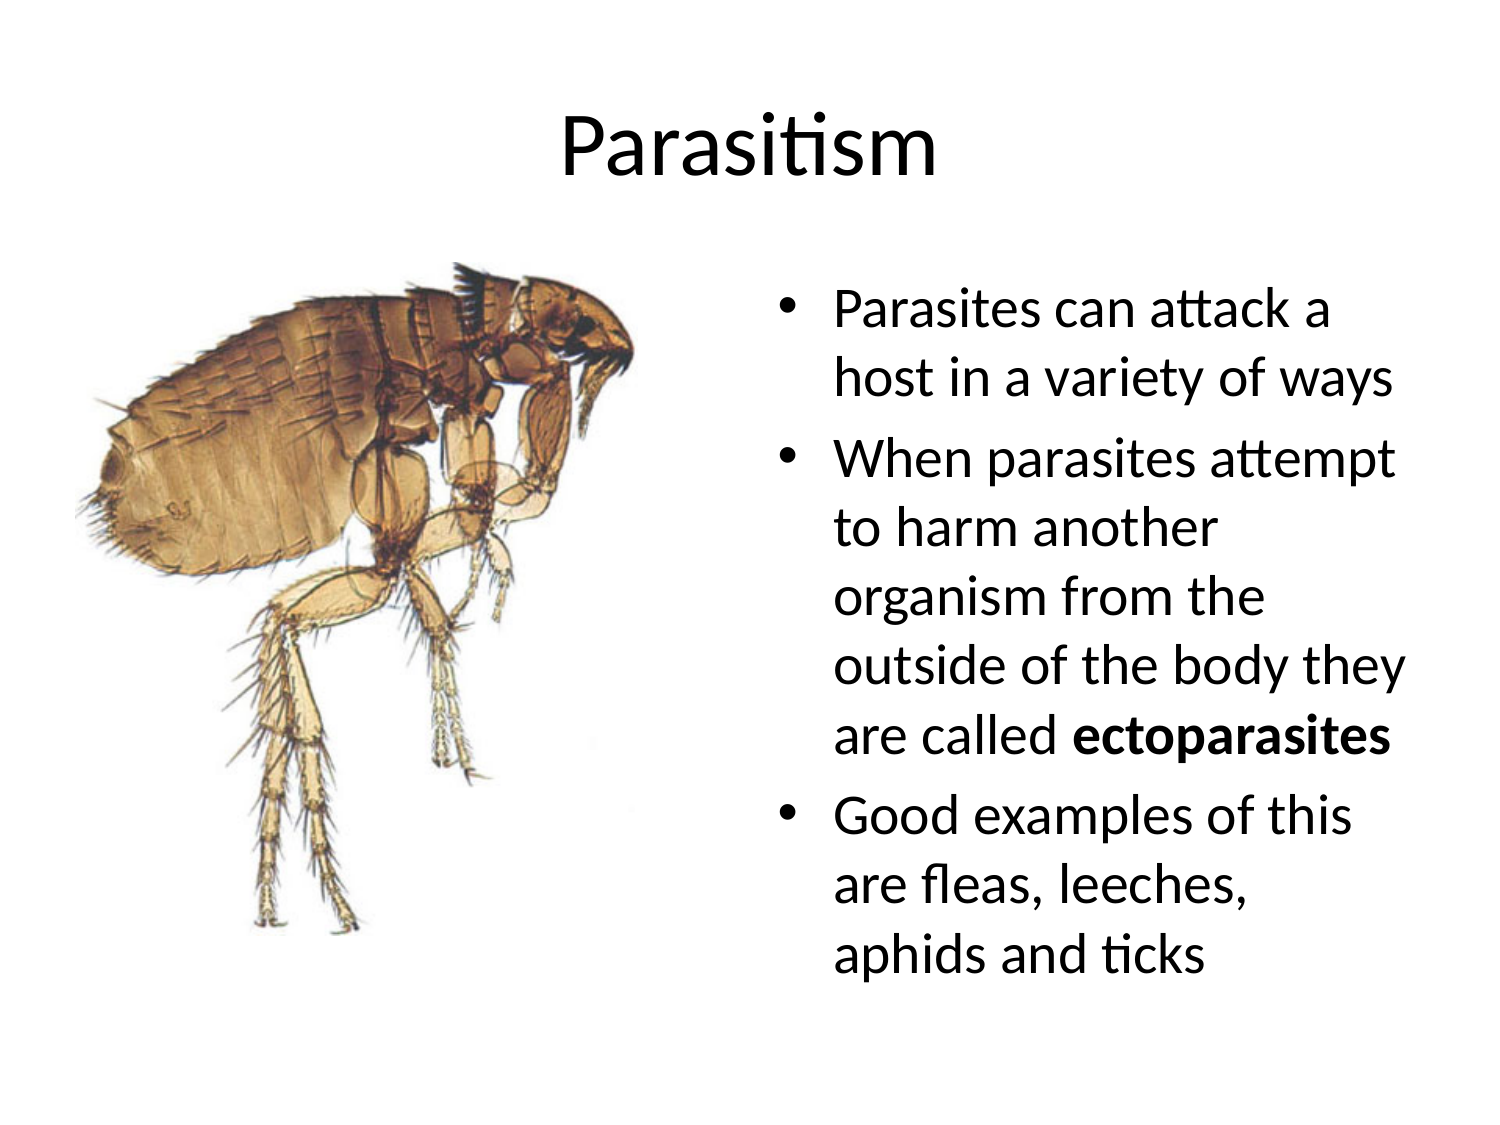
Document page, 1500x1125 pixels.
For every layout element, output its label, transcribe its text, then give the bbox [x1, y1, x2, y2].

title Parasitism [75, 45, 1425, 233]
list Parasites can attack a host in a variety of ways When parasites attempt to harm another organism from the outside of the body they are called ectoparasites Good examples of this are fleas, leeches, aphids and ticks [762, 262, 1425, 1005]
picture [74, 262, 638, 937]
